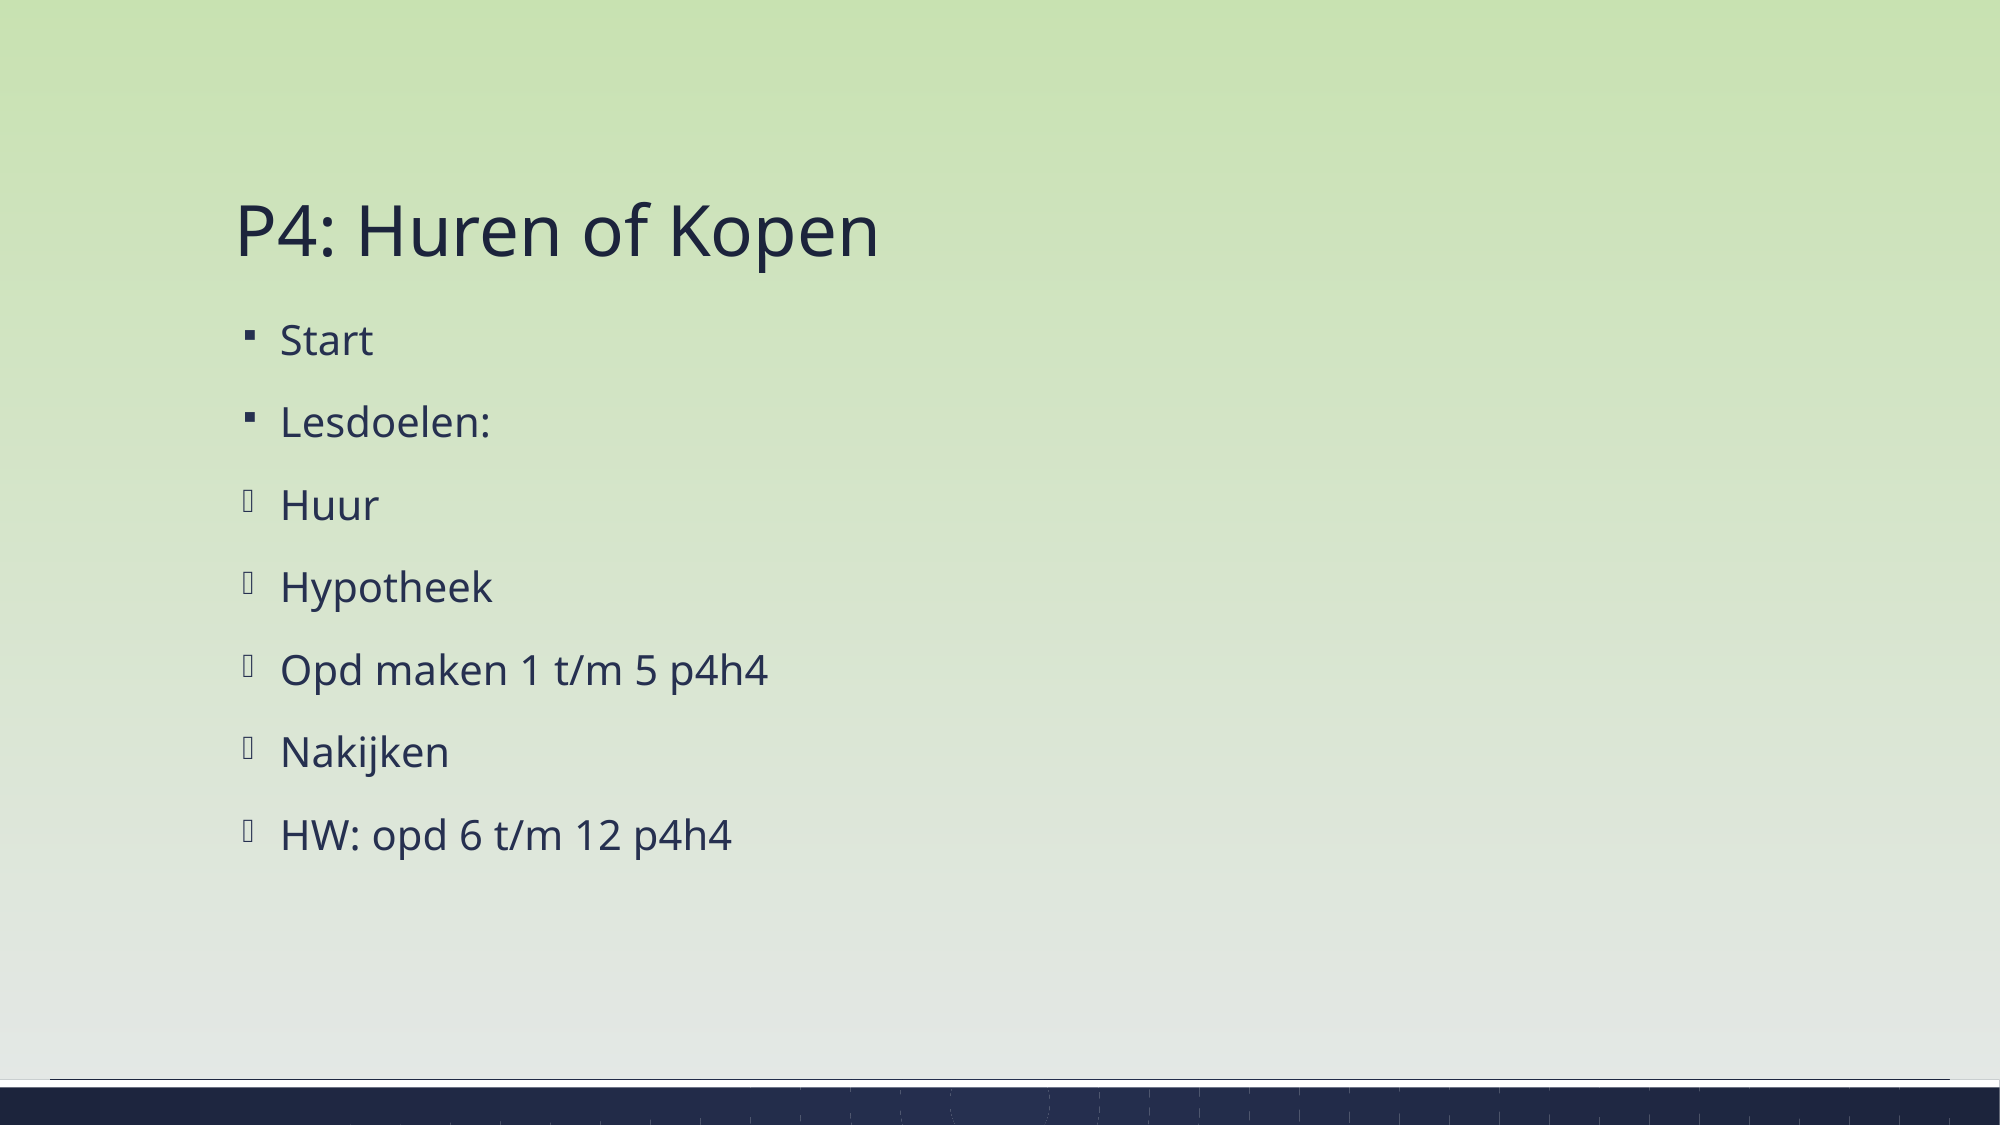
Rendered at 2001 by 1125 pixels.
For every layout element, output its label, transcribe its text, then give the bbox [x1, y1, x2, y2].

list Start Lesdoelen: Huur Hypotheek Opd maken 1 t/m 5 p4h4 Nakijken HW: opd 6 t/m 12 p4h4 [219, 311, 1780, 990]
title P4: Huren of Kopen [219, 76, 1780, 279]
